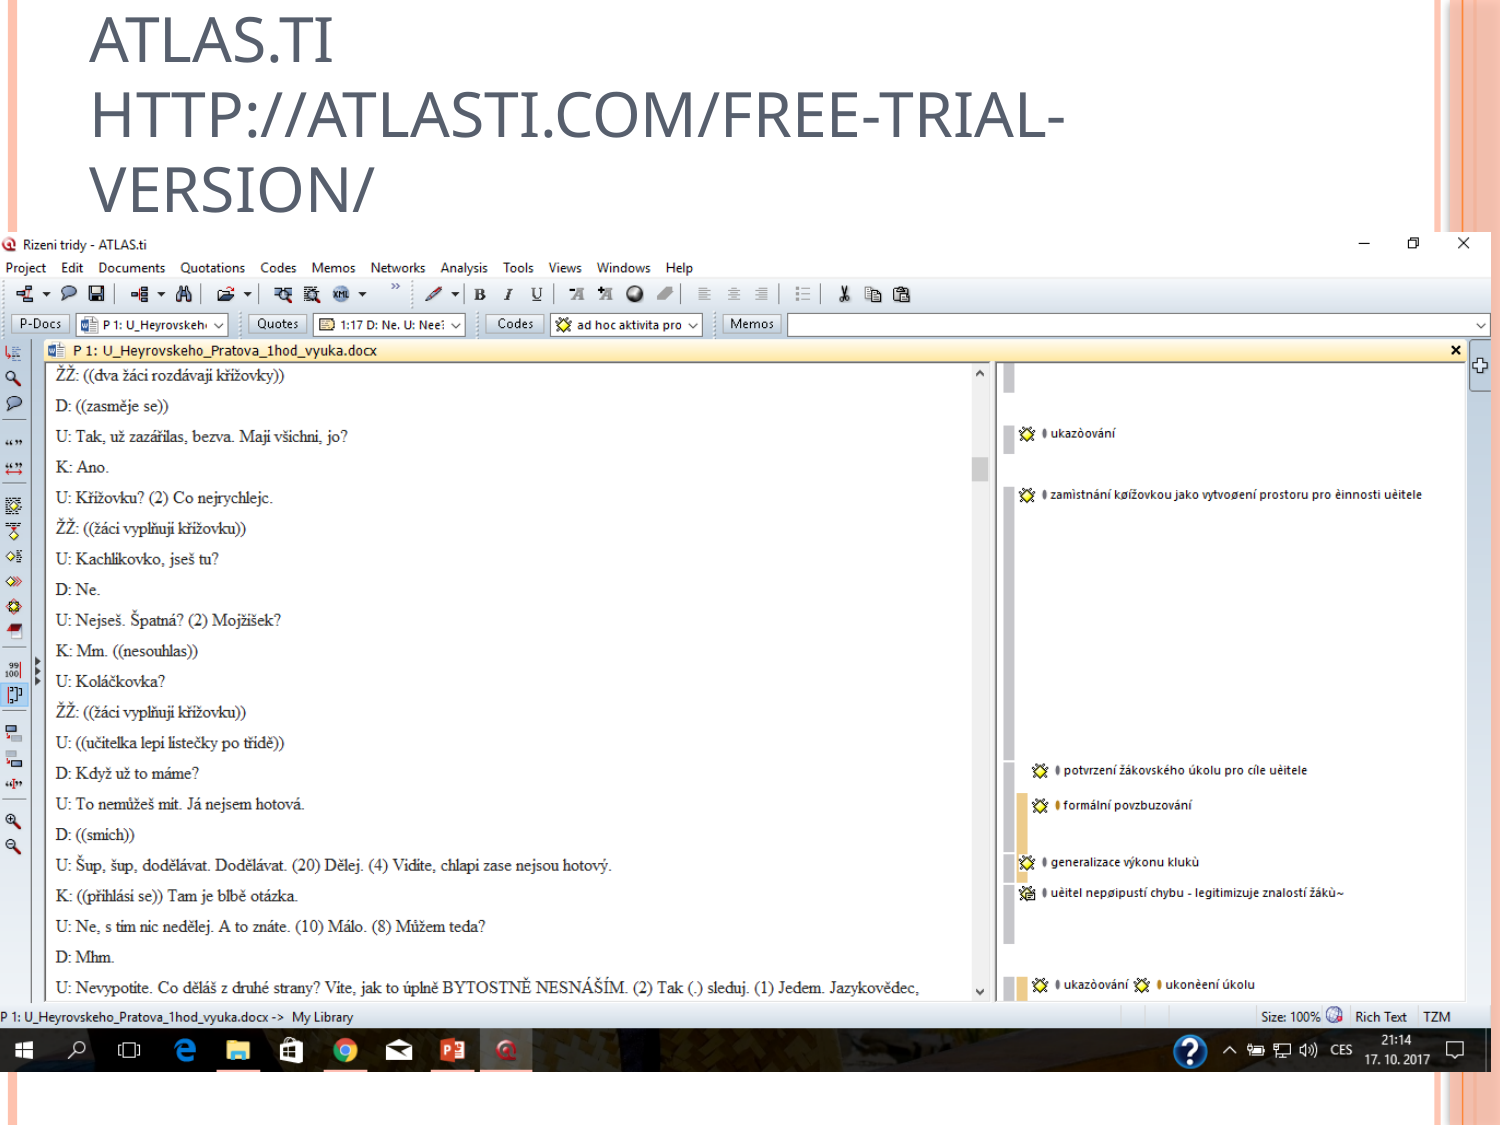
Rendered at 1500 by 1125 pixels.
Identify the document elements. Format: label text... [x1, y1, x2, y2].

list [0, 231, 1491, 1072]
title Atlas.Ti http://atlasti.com/free-trial-version/ [75, 45, 1300, 228]
